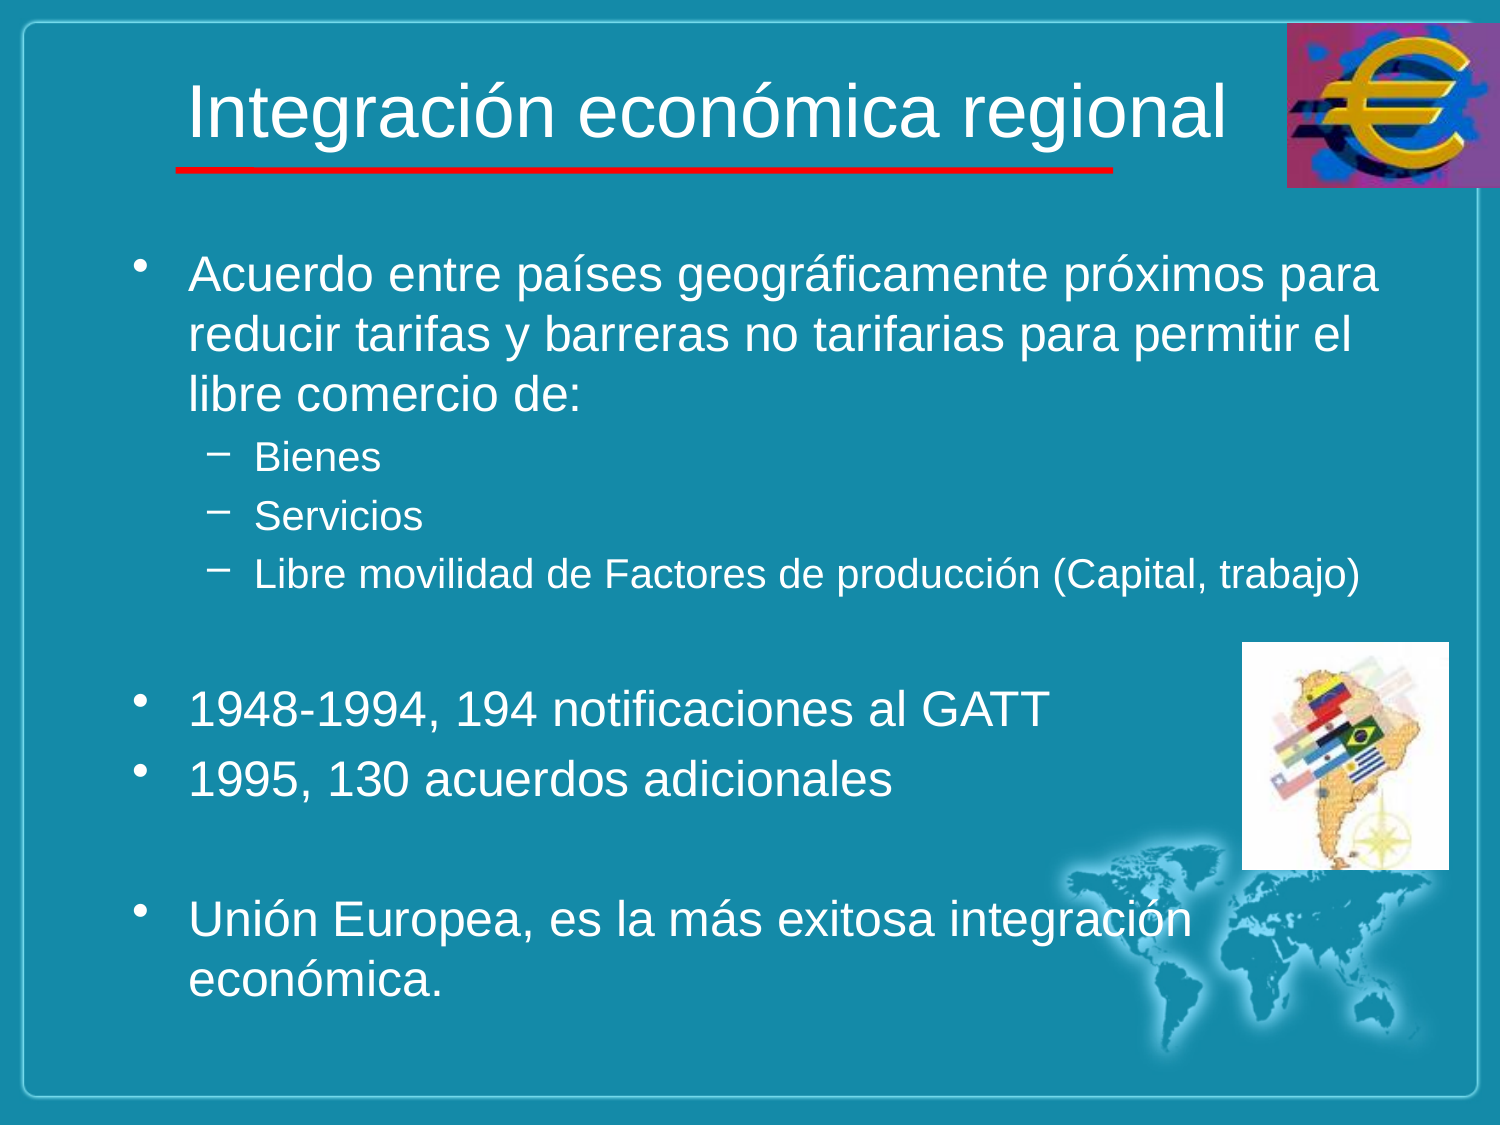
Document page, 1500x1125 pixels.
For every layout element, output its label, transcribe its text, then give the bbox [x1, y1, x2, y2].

list Acuerdo entre países geográficamente próximos para reducir tarifas y barreras no tarifarias para permitir el libre comercio de: Bienes Servicios Libre movilidad de Factores de producción (Capital, trabajo) 1948-1994, 194 notificaciones al GATT 1995, 130 acuerdos adicionales Unión Europea, es la más exitosa integración económica. [116, 234, 1407, 1091]
title Integración económica regional [170, 36, 1282, 179]
picture [0, 0, 1500, 1125]
